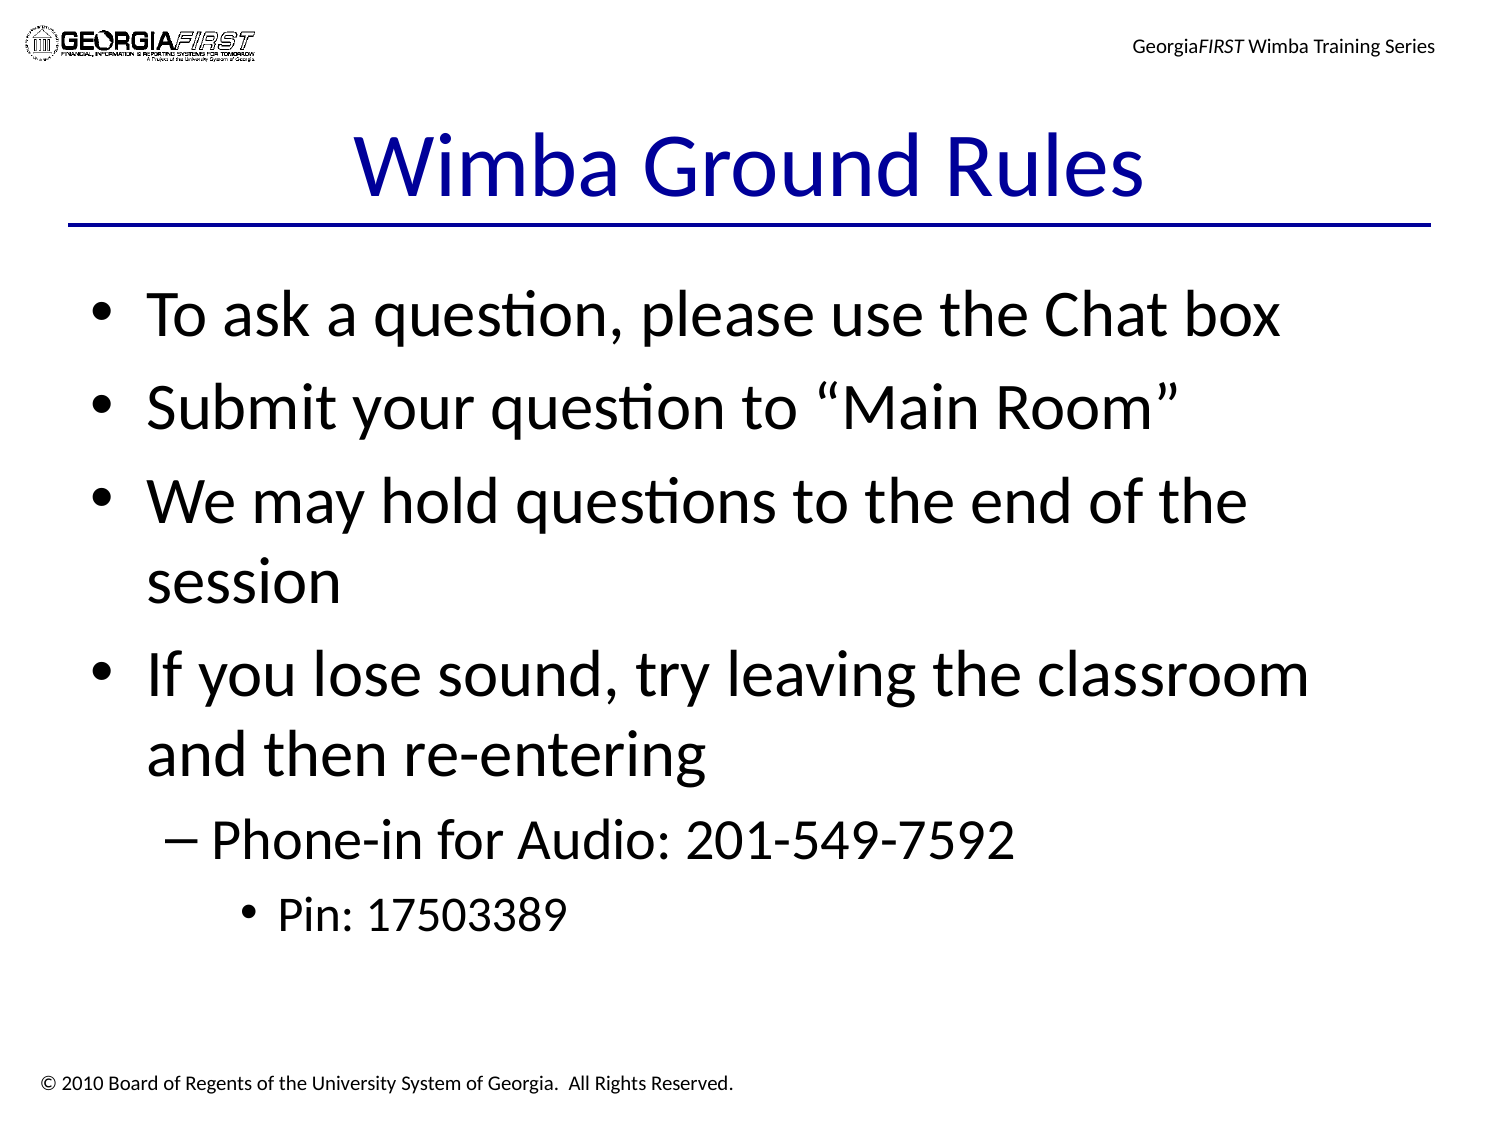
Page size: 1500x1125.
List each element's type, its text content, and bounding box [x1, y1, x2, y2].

picture [24, 24, 255, 63]
title Wimba Ground Rules [75, 87, 1425, 233]
list To ask a question, please use the Chat box Submit your question to “Main Room” We may hold questions to the end of the session If you lose sound, try leaving the classroom and then re-entering Phone-in for Audio: 201-549-7592 Pin: 17503389 [75, 262, 1425, 1005]
